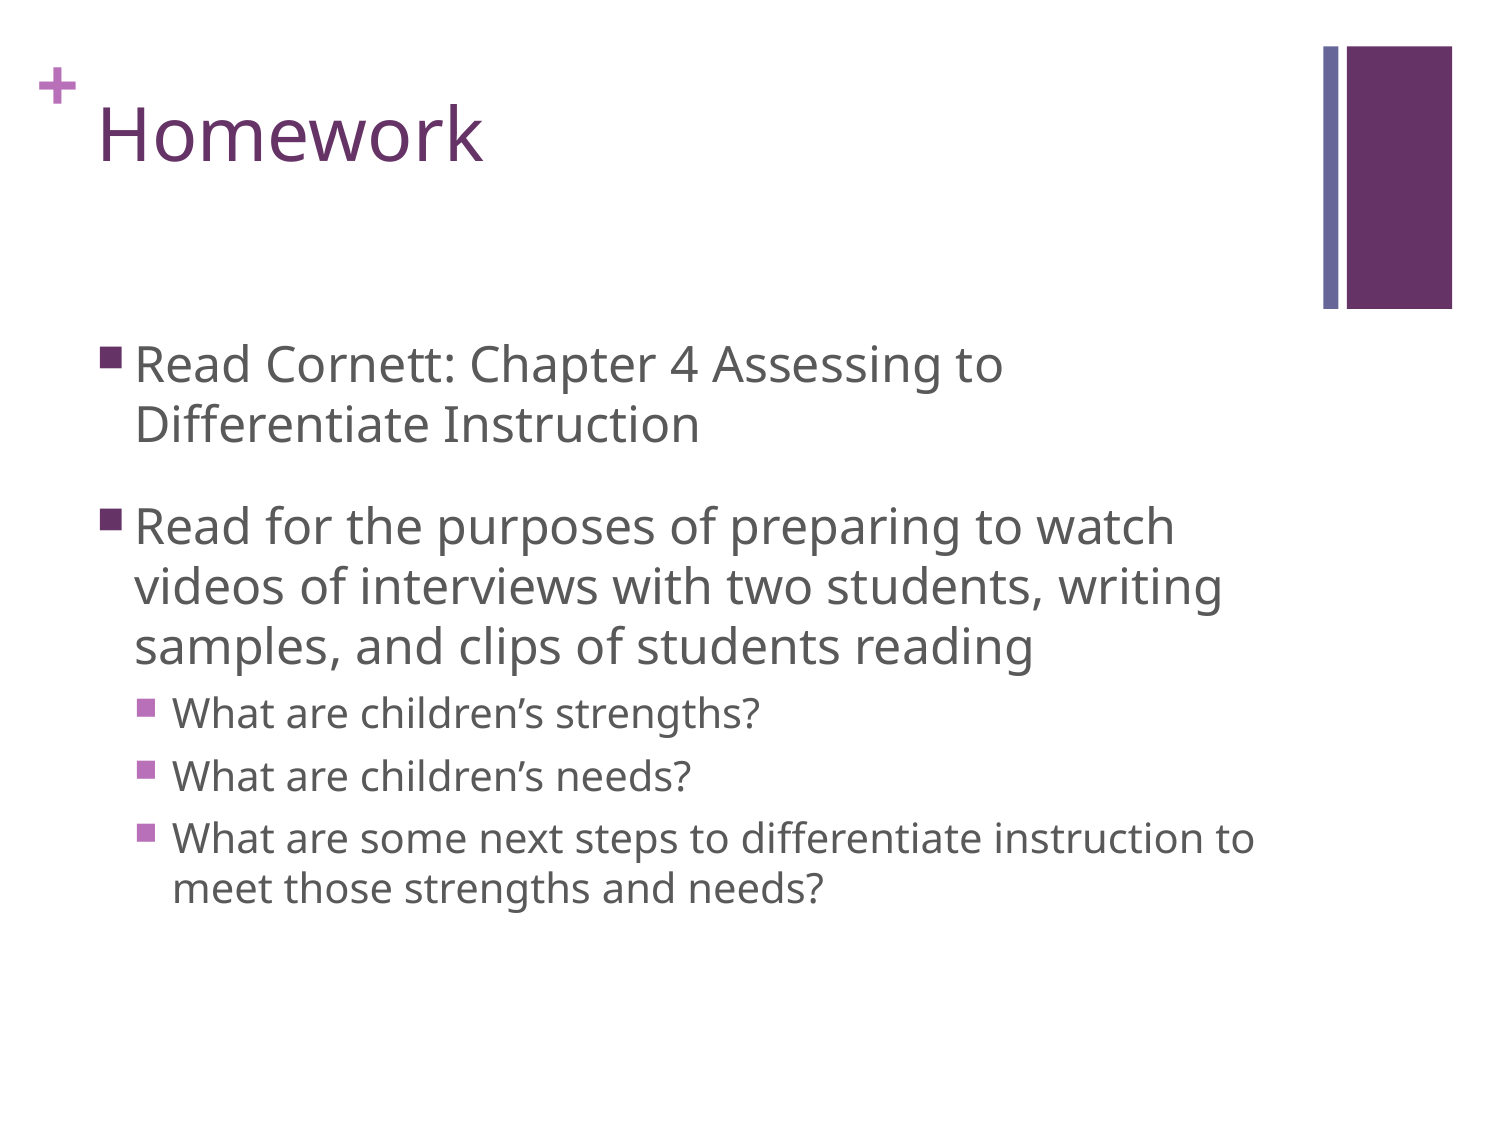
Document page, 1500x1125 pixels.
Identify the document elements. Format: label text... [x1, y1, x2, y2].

title Homework [81, 79, 1322, 263]
list Read Cornett: Chapter 4 Assessing to Differentiate Instruction Read for the purposes of preparing to watch videos of interviews with two students, writing samples, and clips of students reading What are children’s strengths? What are children’s needs? What are some next steps to differentiate instruction to meet those strengths and needs? [81, 324, 1322, 1005]
